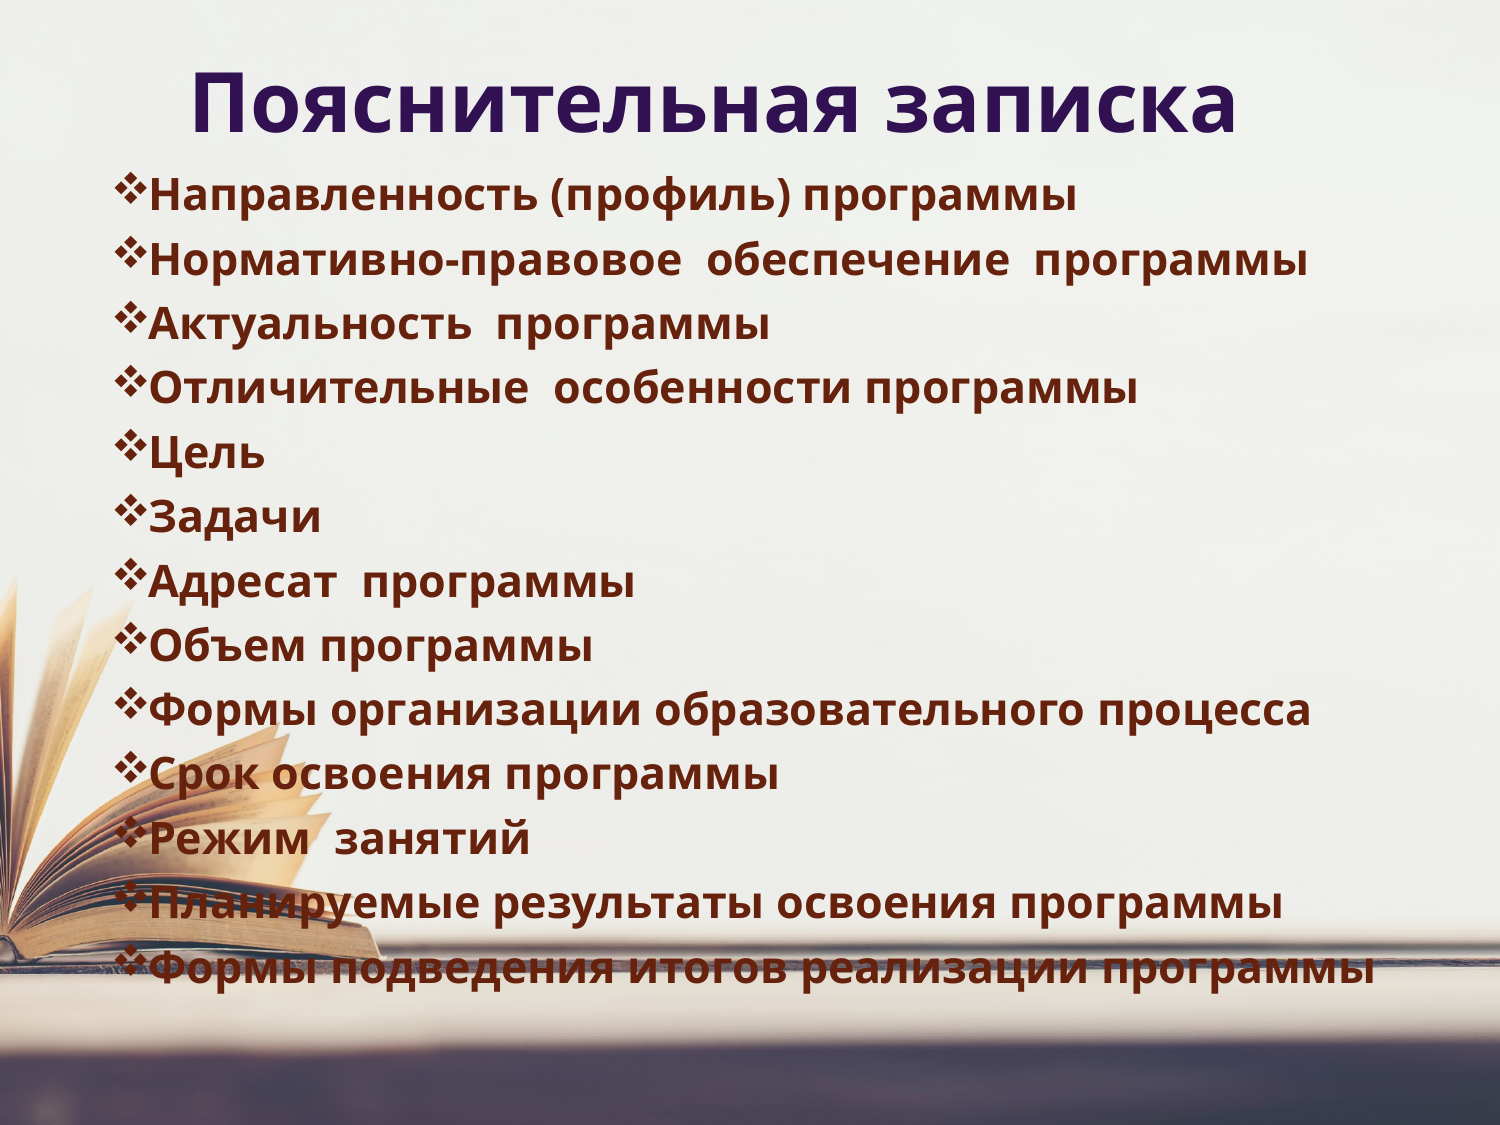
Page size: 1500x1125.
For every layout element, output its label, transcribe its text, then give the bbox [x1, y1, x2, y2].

title Пояснительная записка [173, 39, 1384, 164]
picture [0, 0, 1500, 1125]
list Направленность (профиль) программы Нормативно-правовое обеспечение программы Актуальность программы Отличительные особенности программы Цель Задачи Адресат программы Объем программы Формы организации образовательного процесса Срок освоения программы Режим занятий Планируемые результаты освоения программы Формы подведения итогов реализации программы [95, 164, 1396, 1025]
